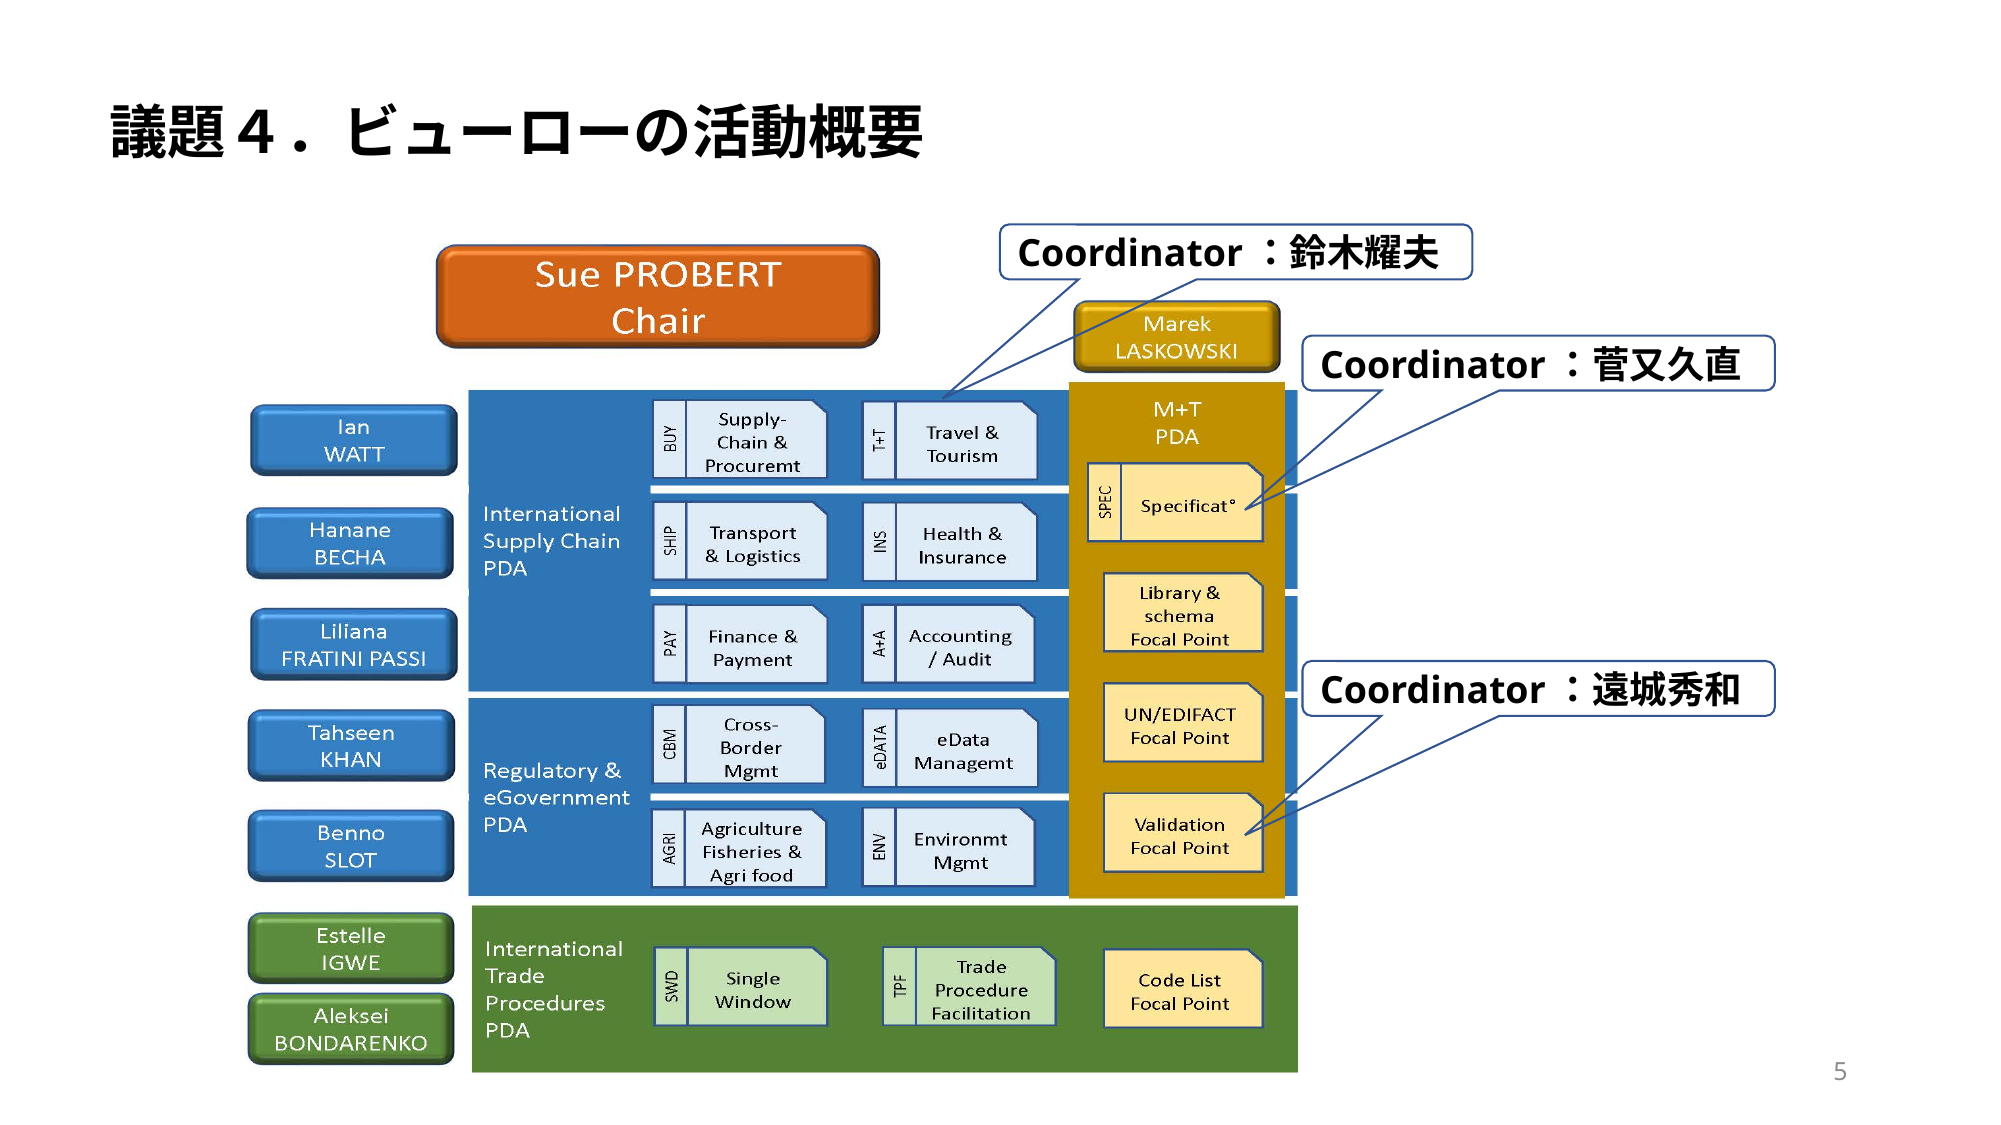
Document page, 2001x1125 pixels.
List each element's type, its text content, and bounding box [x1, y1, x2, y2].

text_box Coordinator：菅又久直 [1409, 334, 1776, 435]
slide_number 5 [1412, 1042, 1863, 1103]
text_box Coordinator：鈴木耀夫 [1006, 223, 1474, 281]
text_box 議題４．ビューローの活動概要 [94, 87, 1269, 224]
picture [60, 224, 1409, 1098]
text_box Coordinator：遠城秀和 [1409, 659, 1776, 760]
